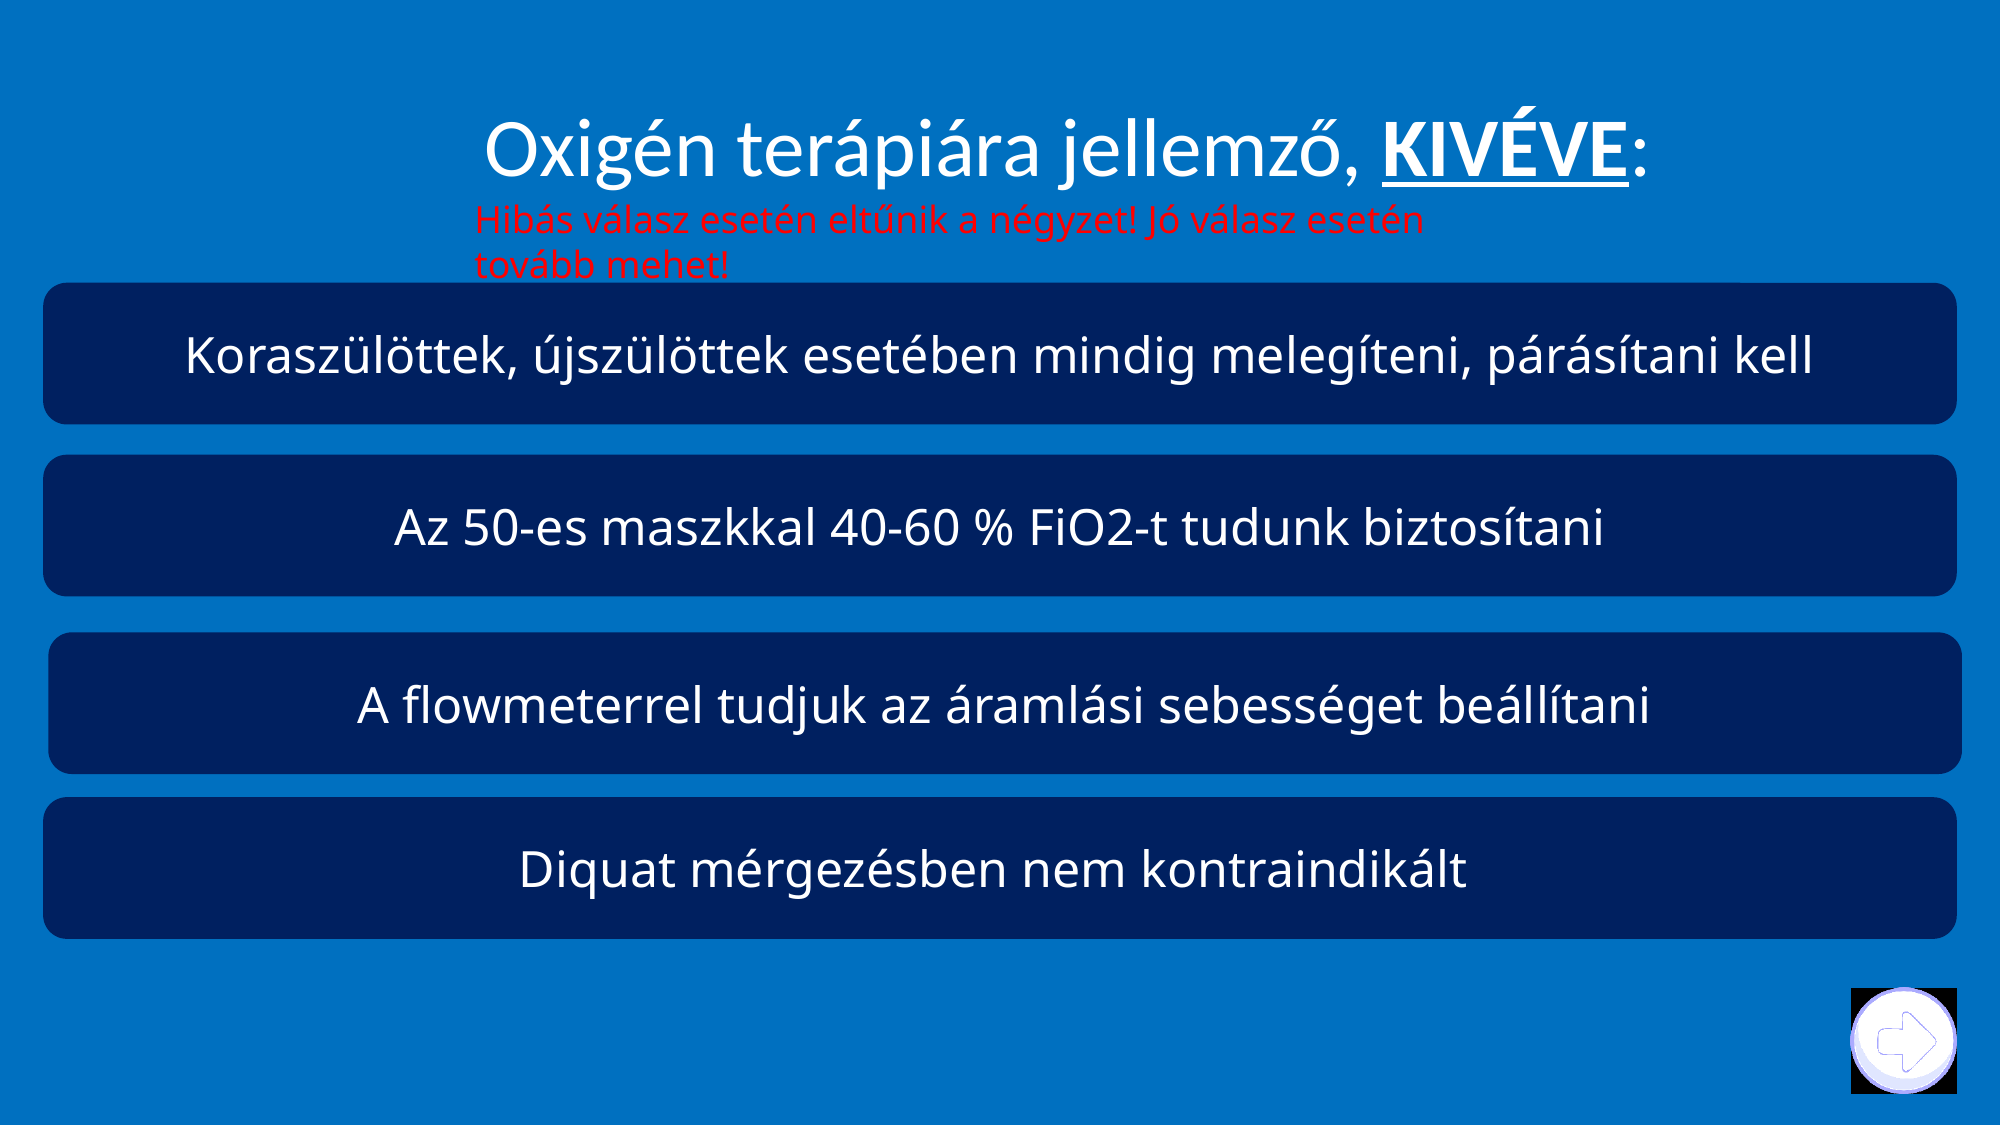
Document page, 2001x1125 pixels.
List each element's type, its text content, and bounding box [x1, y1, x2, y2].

picture [1850, 987, 1957, 1095]
text_box Oxigén terápiára jellemző, KIVÉVE: [48, 65, 1957, 220]
text_box Hibás válasz esetén eltűnik a négyzet! Jó válasz esetén tovább mehet! [459, 188, 1551, 294]
text_box Diquat mérgezésben nem kontraindikált [43, 797, 1957, 939]
text_box Az 50-es maszkkal 40-60 % FiO2-t tudunk biztosítani [43, 454, 1957, 597]
text_box Koraszülöttek, újszülöttek esetében mindig melegíteni, párásítani kell [43, 282, 1957, 425]
text_box A flowmeterrel tudjuk az áramlási sebességet beállítani [48, 632, 1962, 775]
